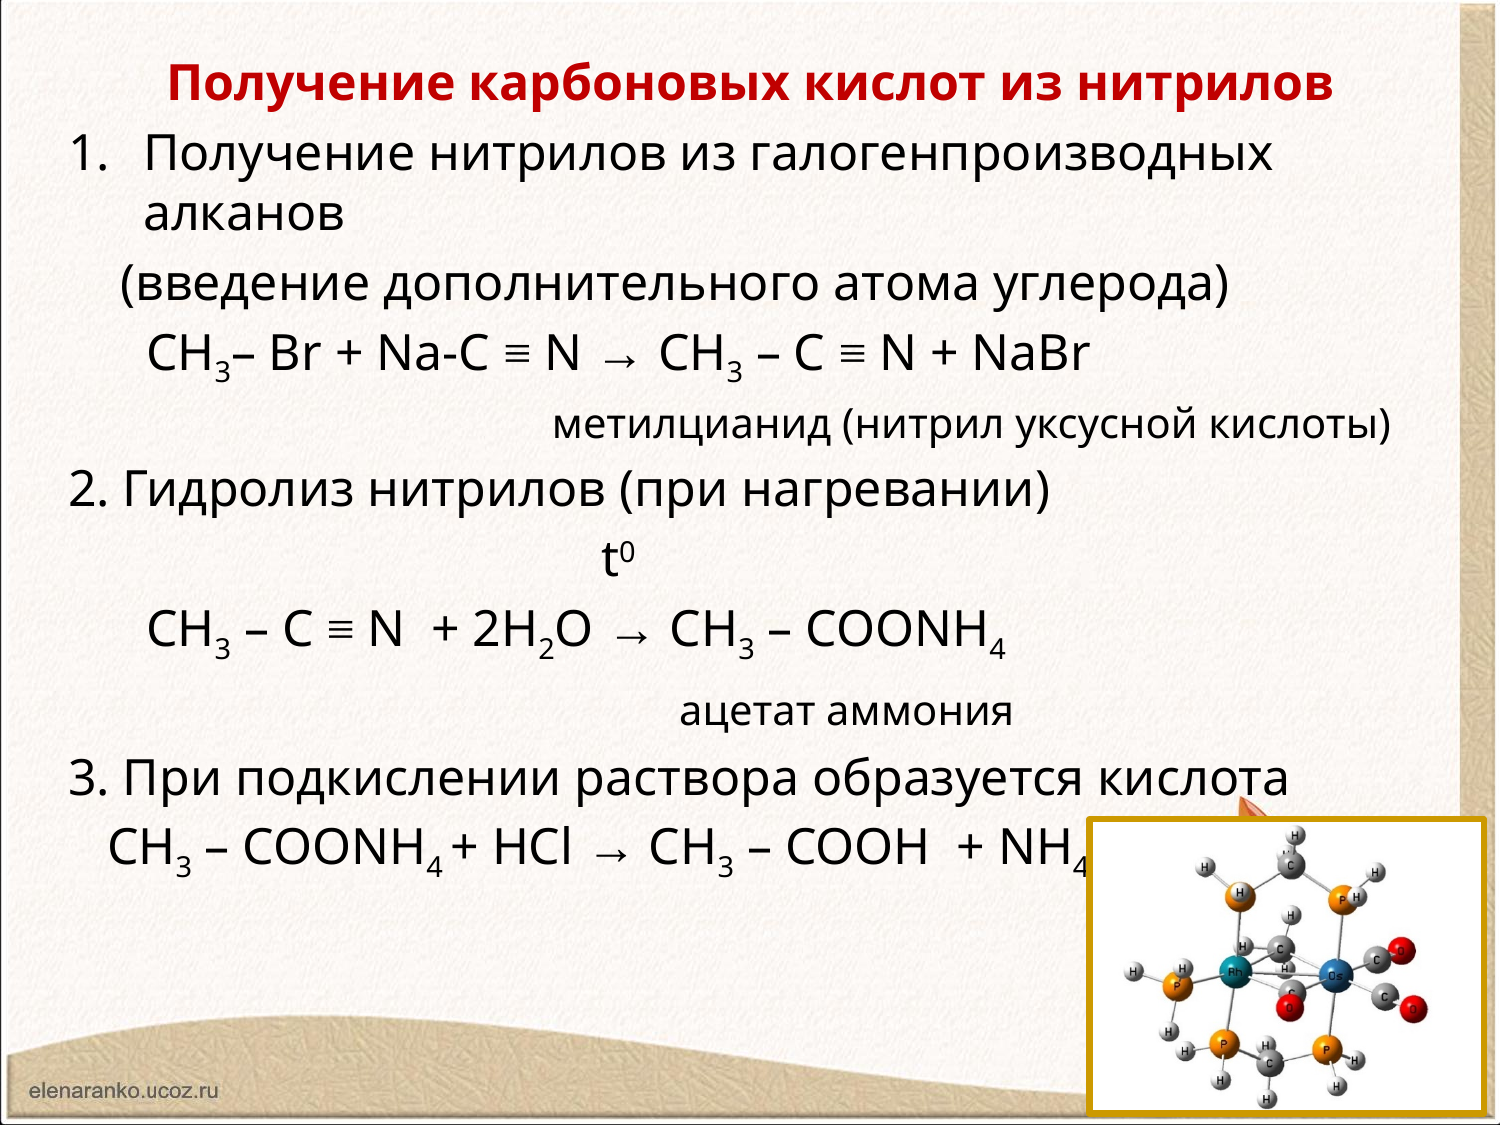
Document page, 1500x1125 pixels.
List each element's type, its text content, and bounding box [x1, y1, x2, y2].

list Получение карбоновых кислот из нитрилов Получение нитрилов из галогенпроизводных алканов (введение дополнительного атома углерода) CH3– Br + Na-C ≡ N → CH3 – C ≡ N + NaBr метилцианид (нитрил уксусной кислоты) 2. Гидролиз нитрилов (при нагревании) t0 CH3 – C ≡ N + 2H2O → CH3 – COONH4 ацетат аммония 3. При подкислении раствора образуется кислота CH3 – COONH4 + HCl → CH3 – COOH + NH4Cl [53, 42, 1463, 994]
picture [0, 0, 1500, 1125]
